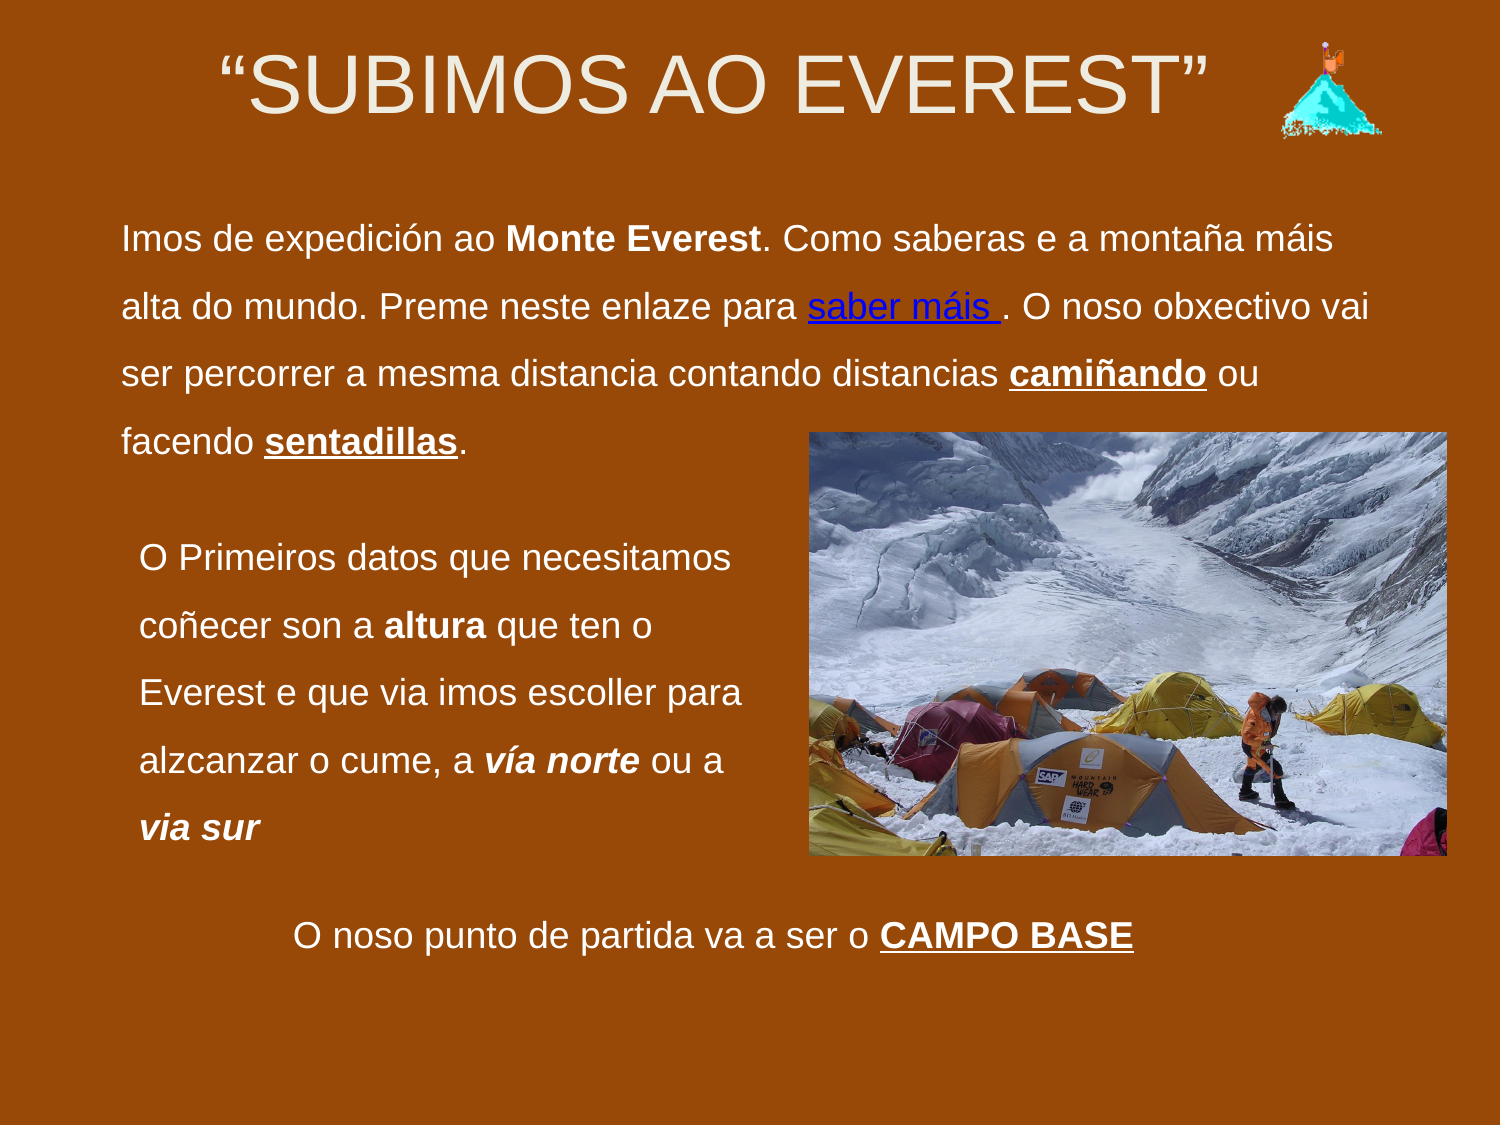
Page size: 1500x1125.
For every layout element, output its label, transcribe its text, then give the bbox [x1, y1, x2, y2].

text_box O Primeiros datos que necesitamos coñecer son a altura que ten o Everest e que via imos escoller para alzcanzar o cume, a vía norte ou a via sur [123, 503, 798, 856]
picture [1281, 42, 1382, 139]
text_box Imos de expedición ao Monte Everest. Como saberas e a montaña máis alta do mundo. Preme neste enlaze para saber máis . O noso obxectivo vai ser percorrer a mesma distancia contando distancias camiñando ou facendo sentadillas. [106, 184, 1394, 470]
picture [808, 432, 1447, 856]
title “SUBIMOS AO EVEREST” [159, 0, 1270, 161]
text_box O noso punto de partida va a ser o CAMPO BASE [278, 881, 1149, 964]
